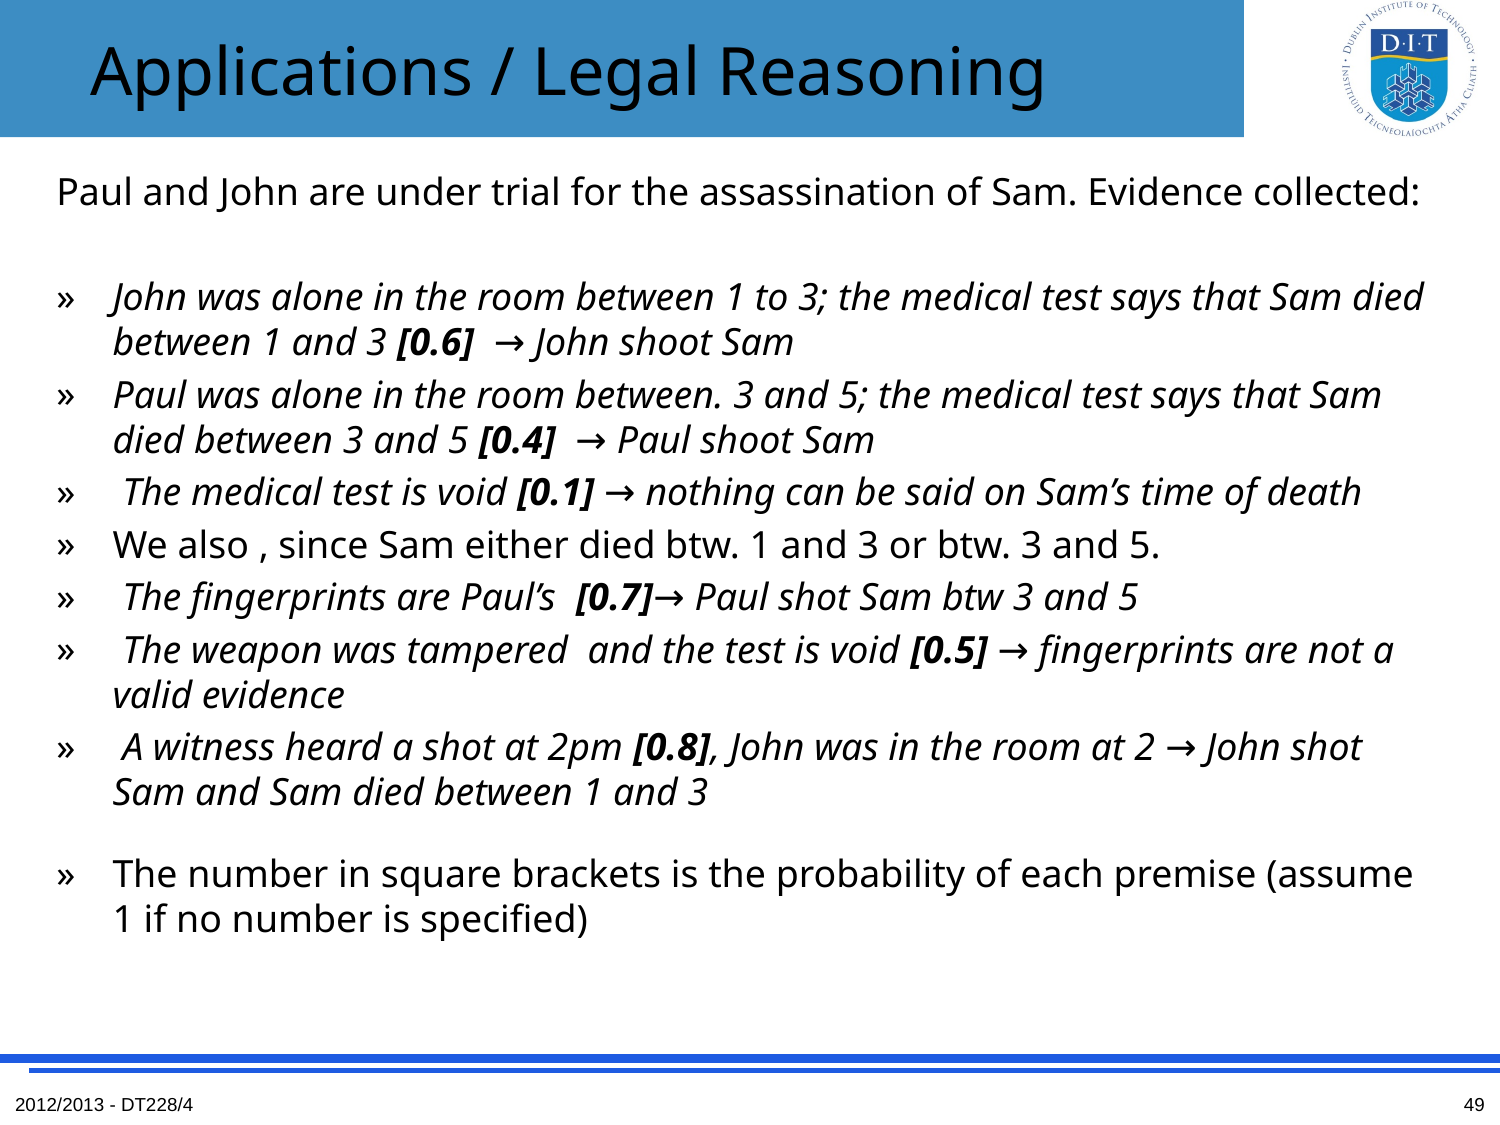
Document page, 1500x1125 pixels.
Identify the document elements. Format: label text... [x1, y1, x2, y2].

slide_number 49 [1149, 1084, 1500, 1125]
picture [1340, 0, 1478, 138]
title Applications / Legal Reasoning [74, 0, 1105, 138]
slide_number 2012/2013 - DT228/4 [0, 1084, 351, 1125]
